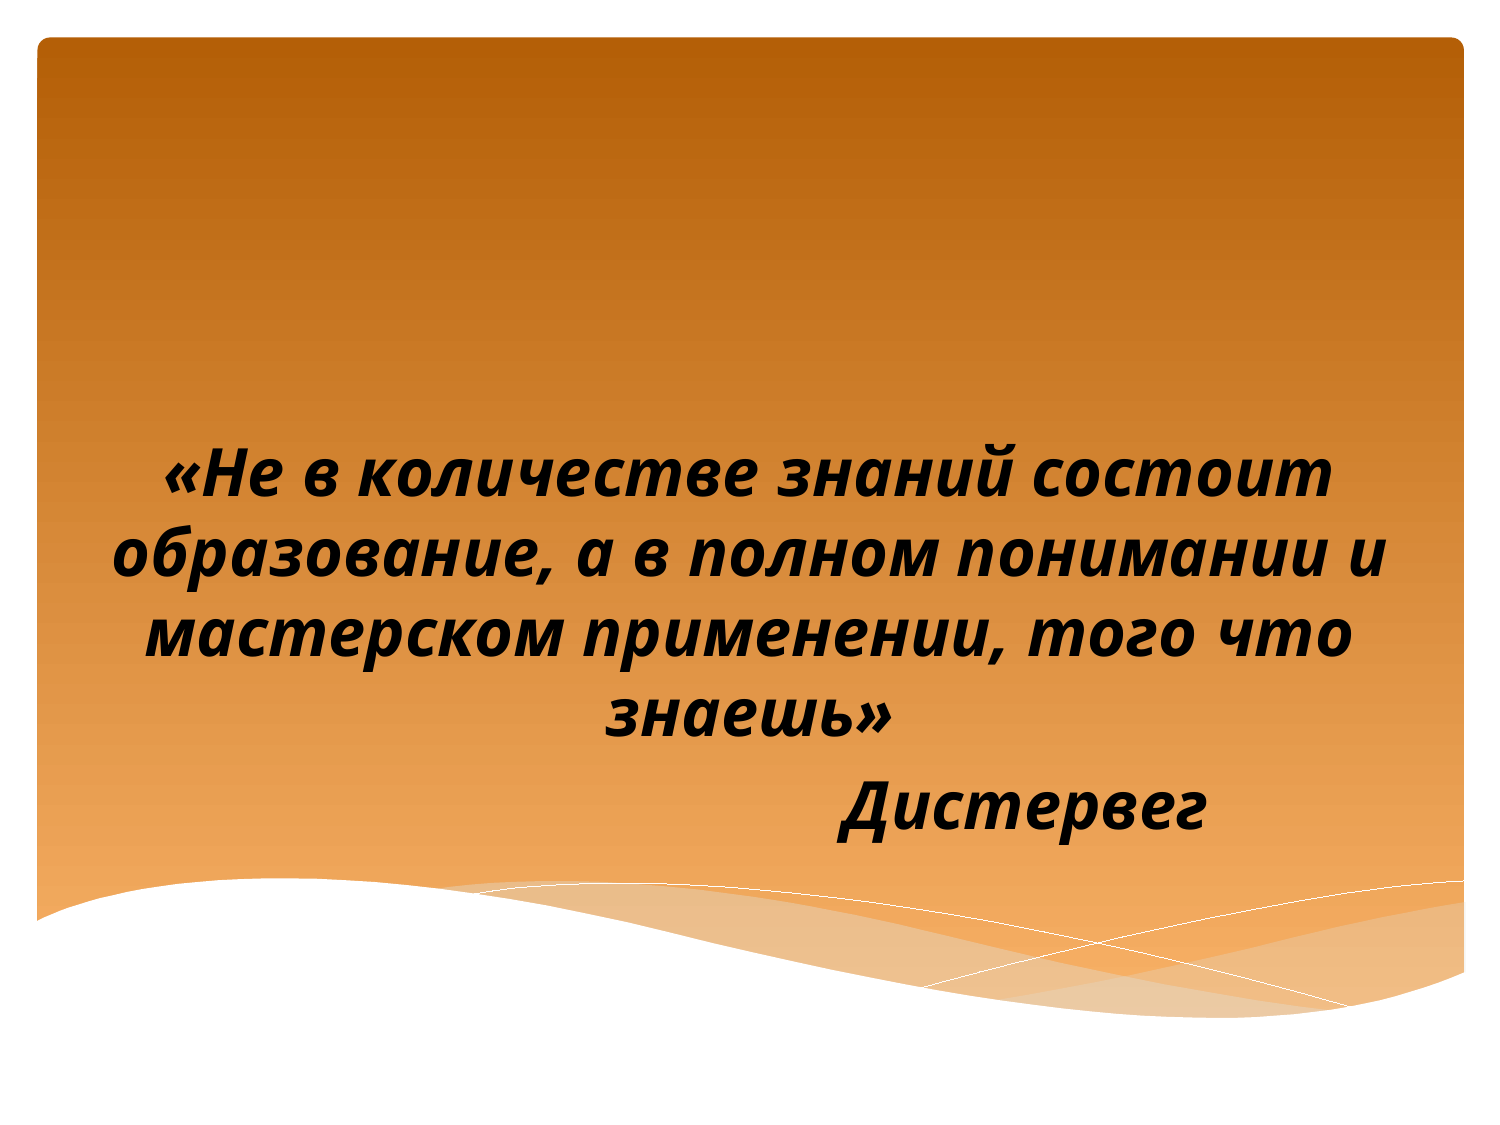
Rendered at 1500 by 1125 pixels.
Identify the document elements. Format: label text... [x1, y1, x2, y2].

subtitle «Не в количестве знаний состоит образование, а в полном понимании и мастерском применении, того что знаешь» Дистервег [46, 421, 1454, 926]
